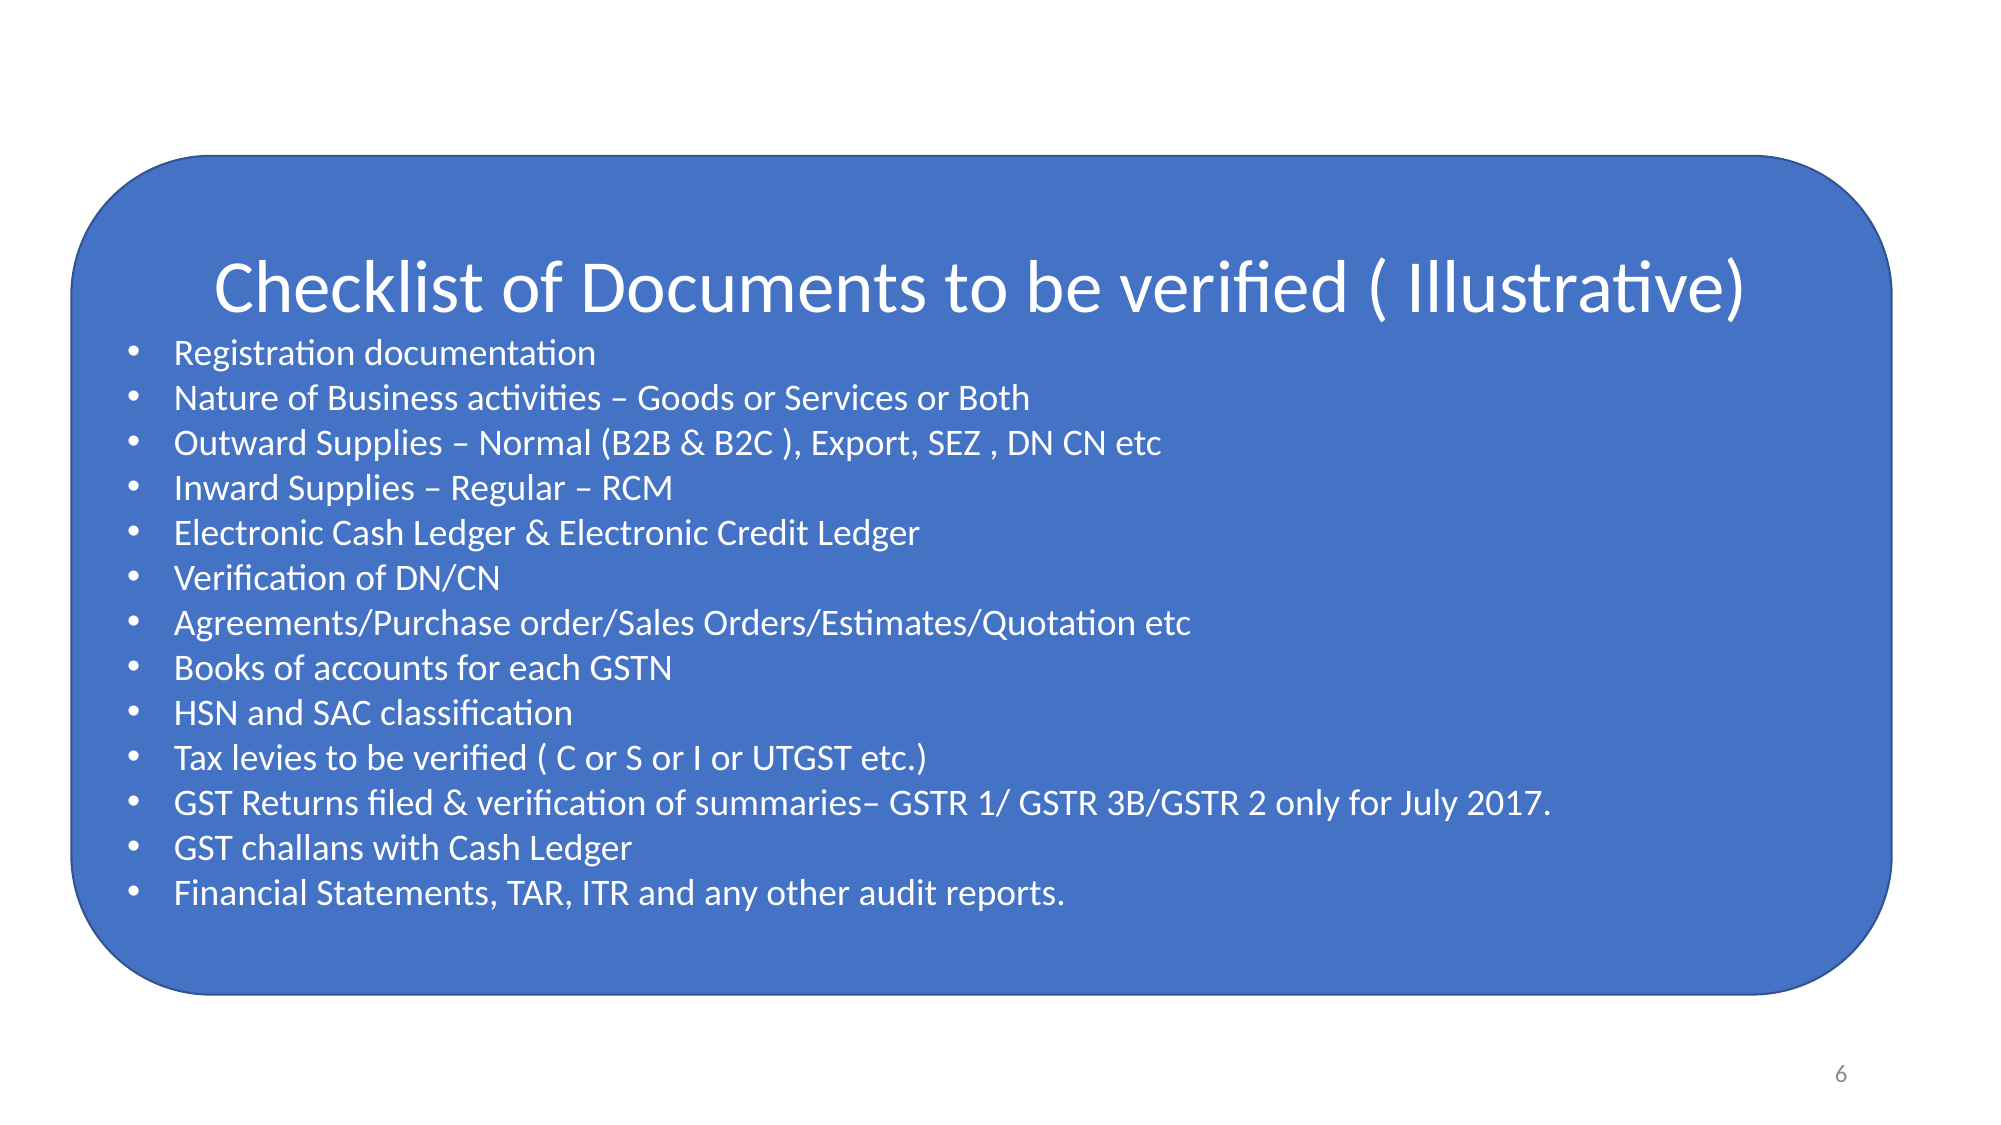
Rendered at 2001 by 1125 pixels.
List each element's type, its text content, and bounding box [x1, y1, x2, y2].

text_box Checklist of Documents to be verified ( Illustrative) Registration documentation Nature of Business activities – Goods or Services or Both Outward Supplies – Normal (B2B & B2C ), Export, SEZ , DN CN etc Inward Supplies – Regular – RCM Electronic Cash Ledger & Electronic Credit Ledger Verification of DN/CN Agreements/Purchase order/Sales Orders/Estimates/Quotation etc Books of accounts for each GSTN HSN and SAC classification Tax levies to be verified ( C or S or I or UTGST etc.) GST Returns filed & verification of summaries– GSTR 1/ GSTR 3B/GSTR 2 only for July 2017. GST challans with Cash Ledger Financial Statements, TAR, ITR and any other audit reports. [70, 154, 1893, 996]
slide_number 6 [1412, 1042, 1863, 1103]
